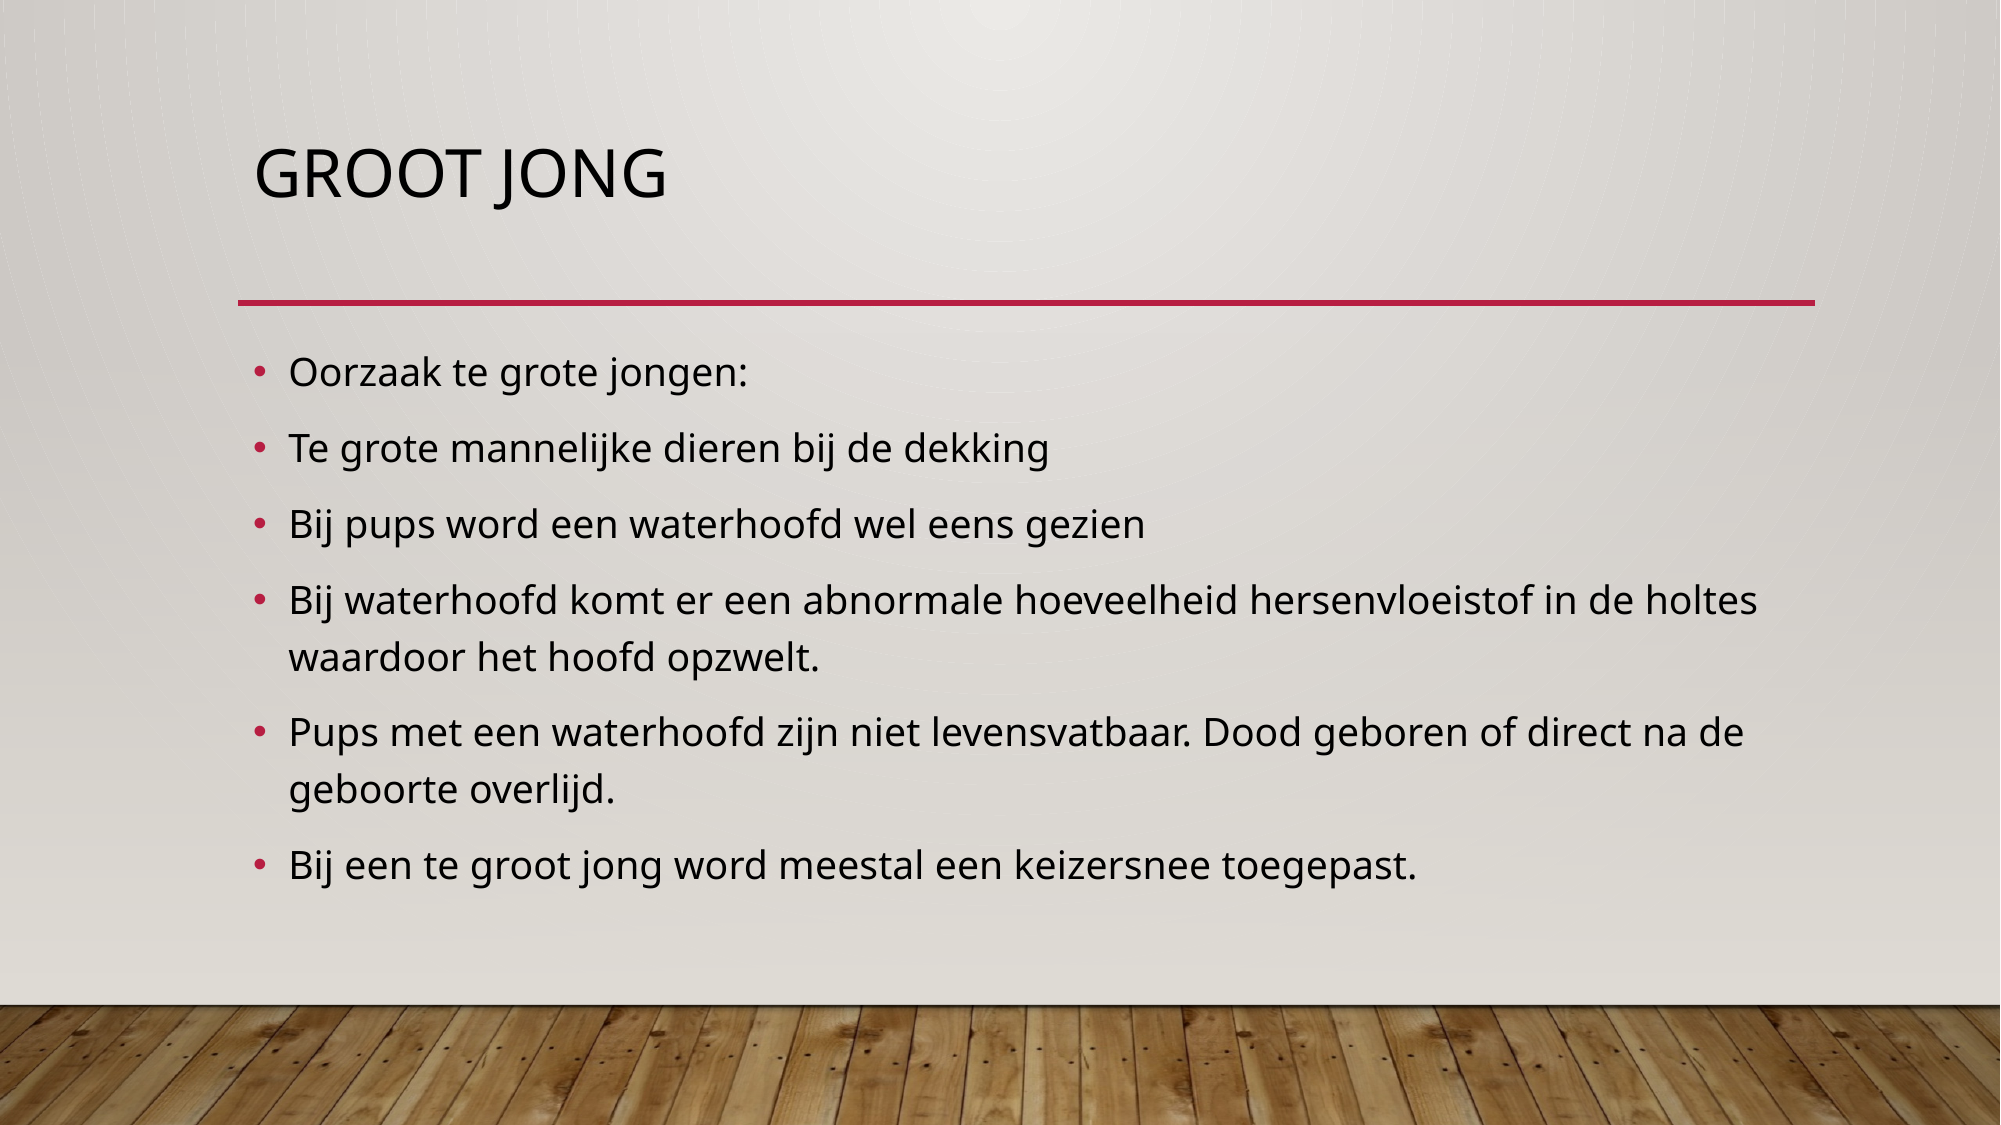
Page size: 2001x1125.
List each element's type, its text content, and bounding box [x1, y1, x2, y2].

list Oorzaak te grote jongen: Te grote mannelijke dieren bij de dekking Bij pups word een waterhoofd wel eens gezien Bij waterhoofd komt er een abnormale hoeveelheid hersenvloeistof in de holtes waardoor het hoofd opzwelt. Pups met een waterhoofd zijn niet levensvatbaar. Dood geboren of direct na de geboorte overlijd. Bij een te groot jong word meestal een keizersnee toegepast. [238, 330, 1814, 897]
picture [0, 1005, 2000, 1125]
title Groot jong [238, 131, 1814, 305]
